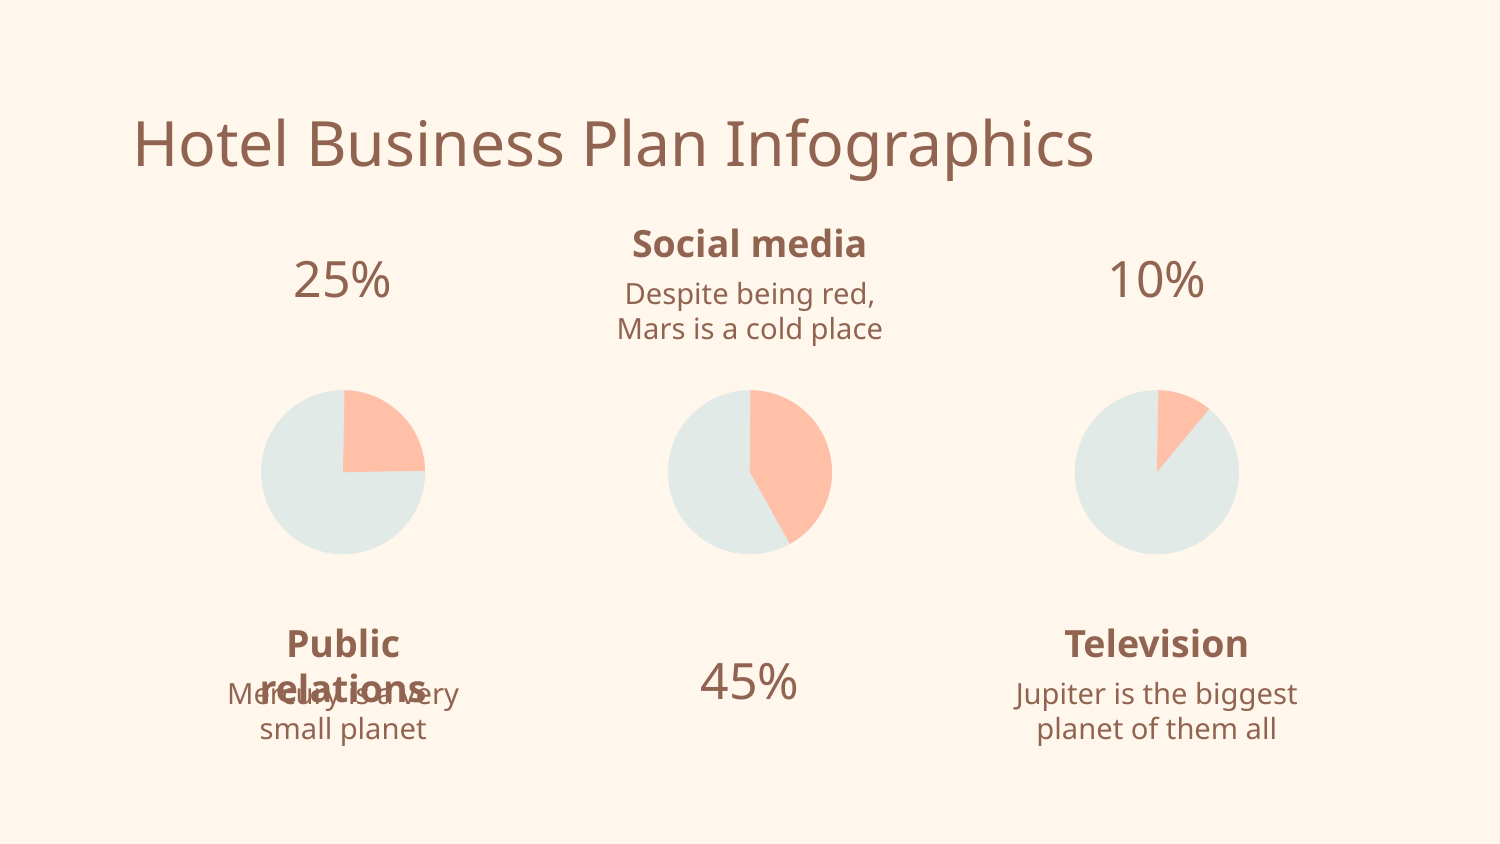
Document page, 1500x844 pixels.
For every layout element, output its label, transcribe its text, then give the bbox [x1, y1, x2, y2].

title Hotel Business Plan Infographics [116, 88, 1383, 183]
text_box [996, 232, 1318, 740]
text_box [589, 204, 911, 714]
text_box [182, 232, 504, 740]
